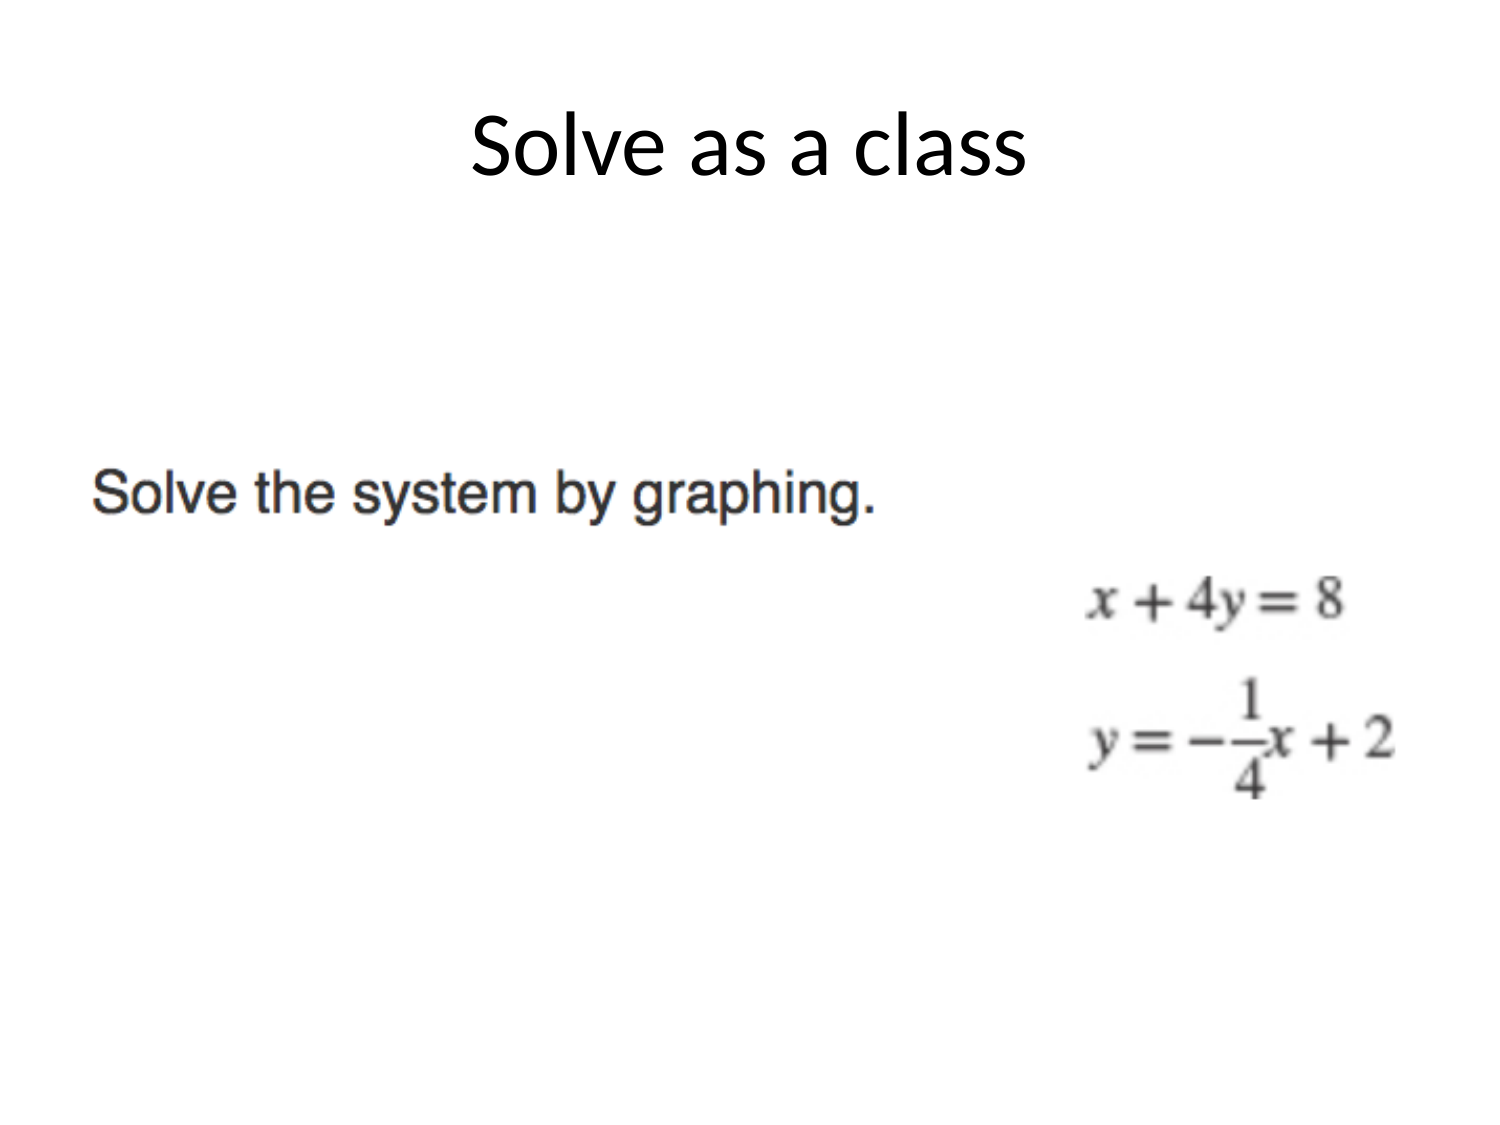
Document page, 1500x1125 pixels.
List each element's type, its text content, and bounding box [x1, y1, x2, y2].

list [74, 262, 1426, 1006]
title Solve as a class [75, 45, 1425, 233]
